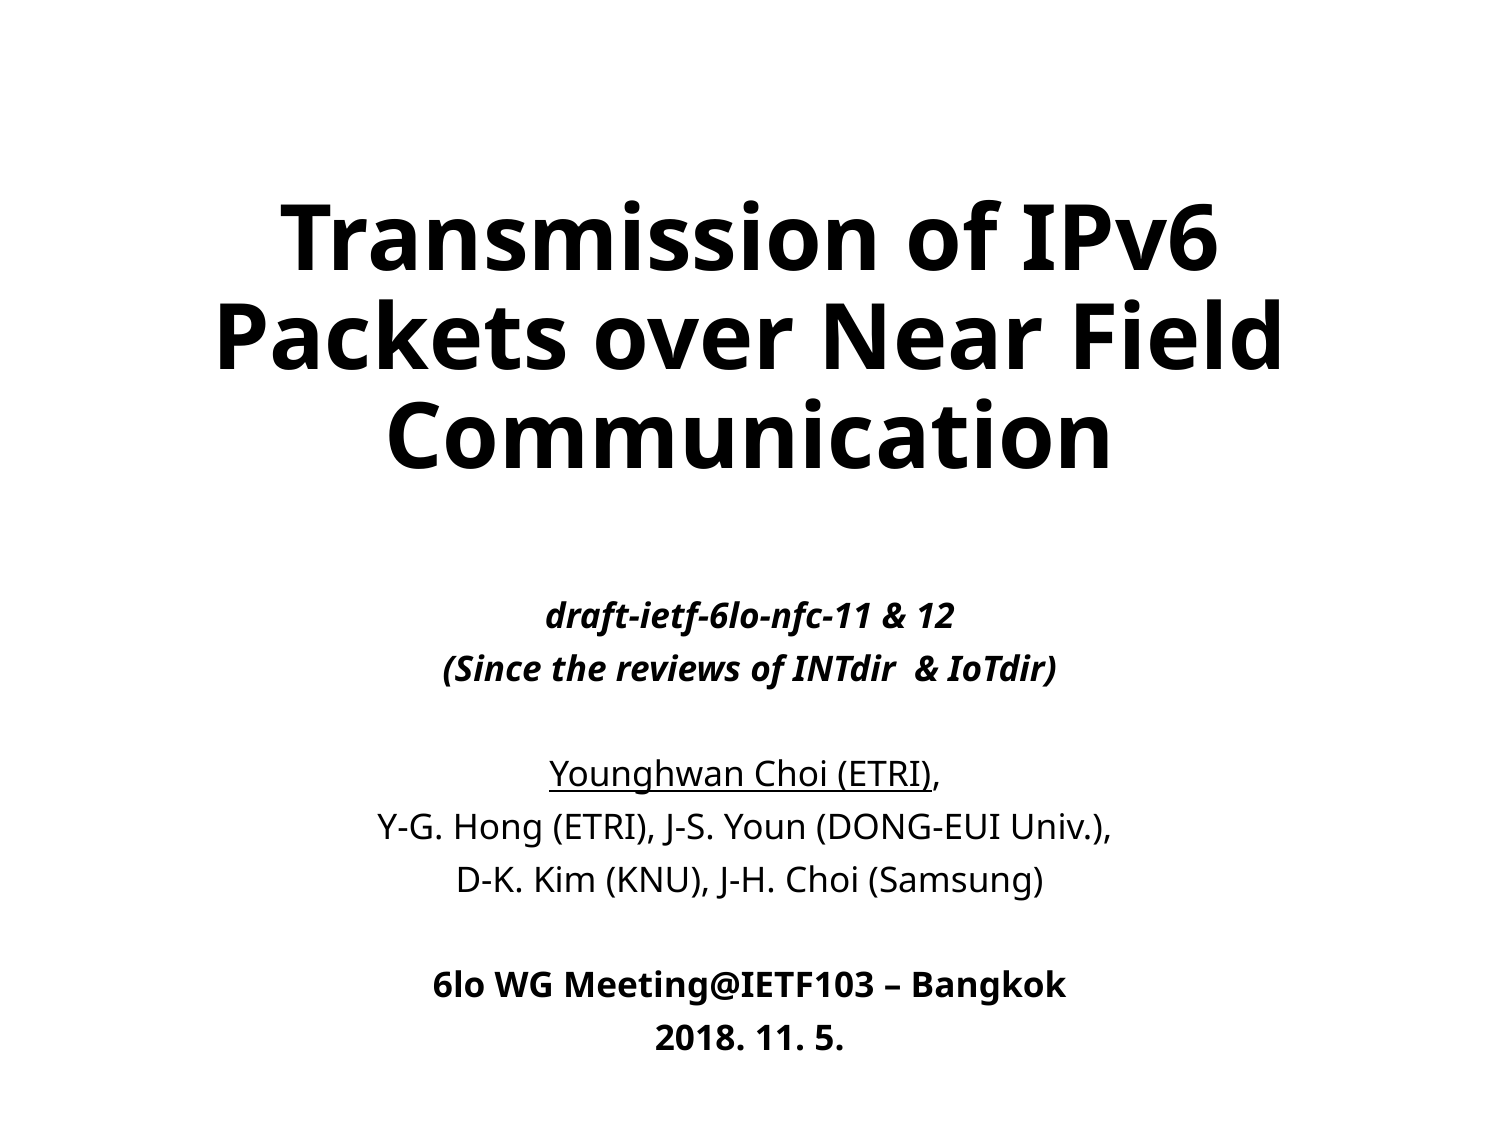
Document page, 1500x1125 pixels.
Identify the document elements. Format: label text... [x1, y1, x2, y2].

title Transmission of IPv6 Packets over Near Field Communication [187, 184, 1313, 576]
subtitle draft-ietf-6lo-nfc-11 & 12 (Since the reviews of INTdir & IoTdir) Younghwan Choi (ETRI), Y-G. Hong (ETRI), J-S. Youn (DONG-EUI Univ.), D-K. Kim (KNU), J-H. Choi (Samsung) 6lo WG Meeting@IETF103 – Bangkok 2018. 11. 5. [187, 590, 1313, 1068]
